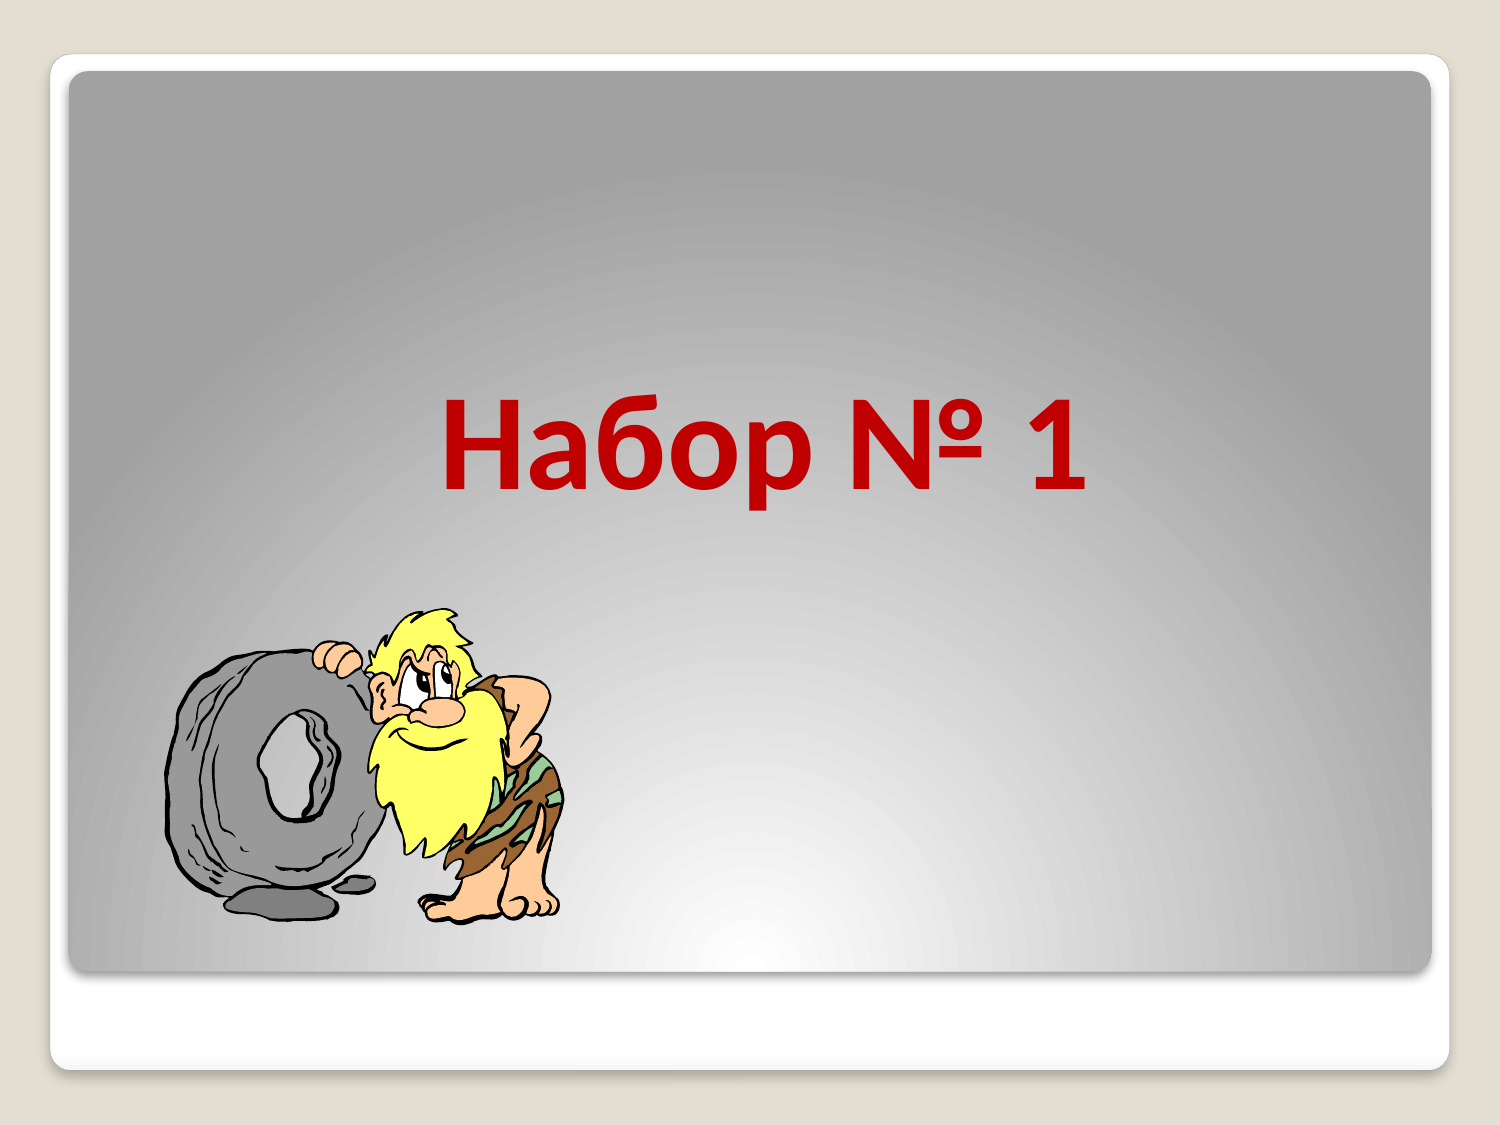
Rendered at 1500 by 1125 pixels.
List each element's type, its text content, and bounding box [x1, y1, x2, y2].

title Набор № 1 [93, 351, 1437, 524]
picture [163, 597, 572, 926]
